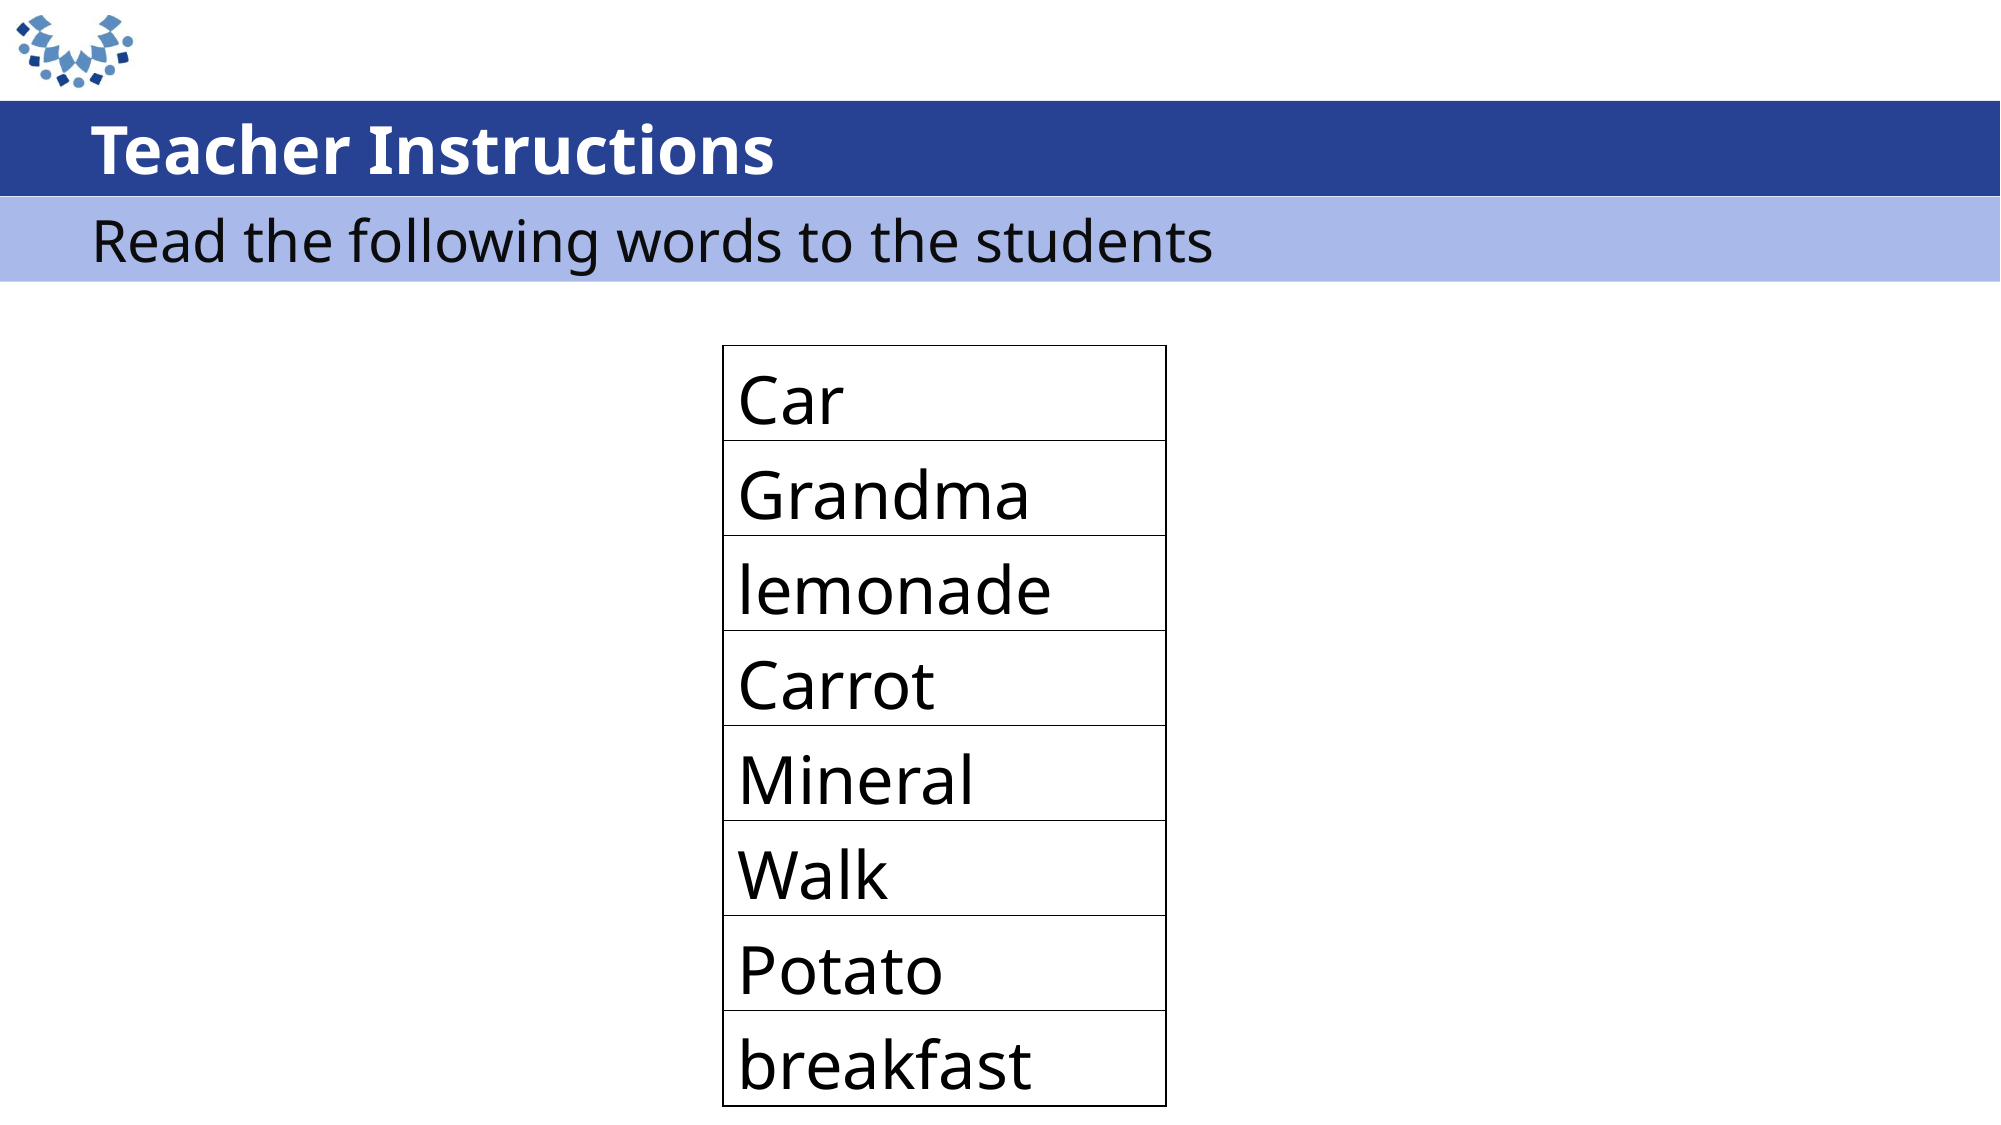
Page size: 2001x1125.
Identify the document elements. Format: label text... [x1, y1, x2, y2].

picture [8, 15, 138, 92]
text_box Teacher Instructions [0, 100, 2000, 196]
table_cell Walk [724, 821, 1165, 915]
text_box Read the following words to the students [0, 196, 2000, 282]
table_cell Potato [724, 916, 1165, 1010]
table_header Car [724, 346, 1165, 440]
table_cell lemonade [724, 536, 1165, 630]
table_cell Grandma [724, 441, 1165, 535]
table_cell breakfast [724, 1011, 1165, 1105]
table_cell Mineral [724, 726, 1165, 820]
table_cell Carrot [724, 631, 1165, 725]
